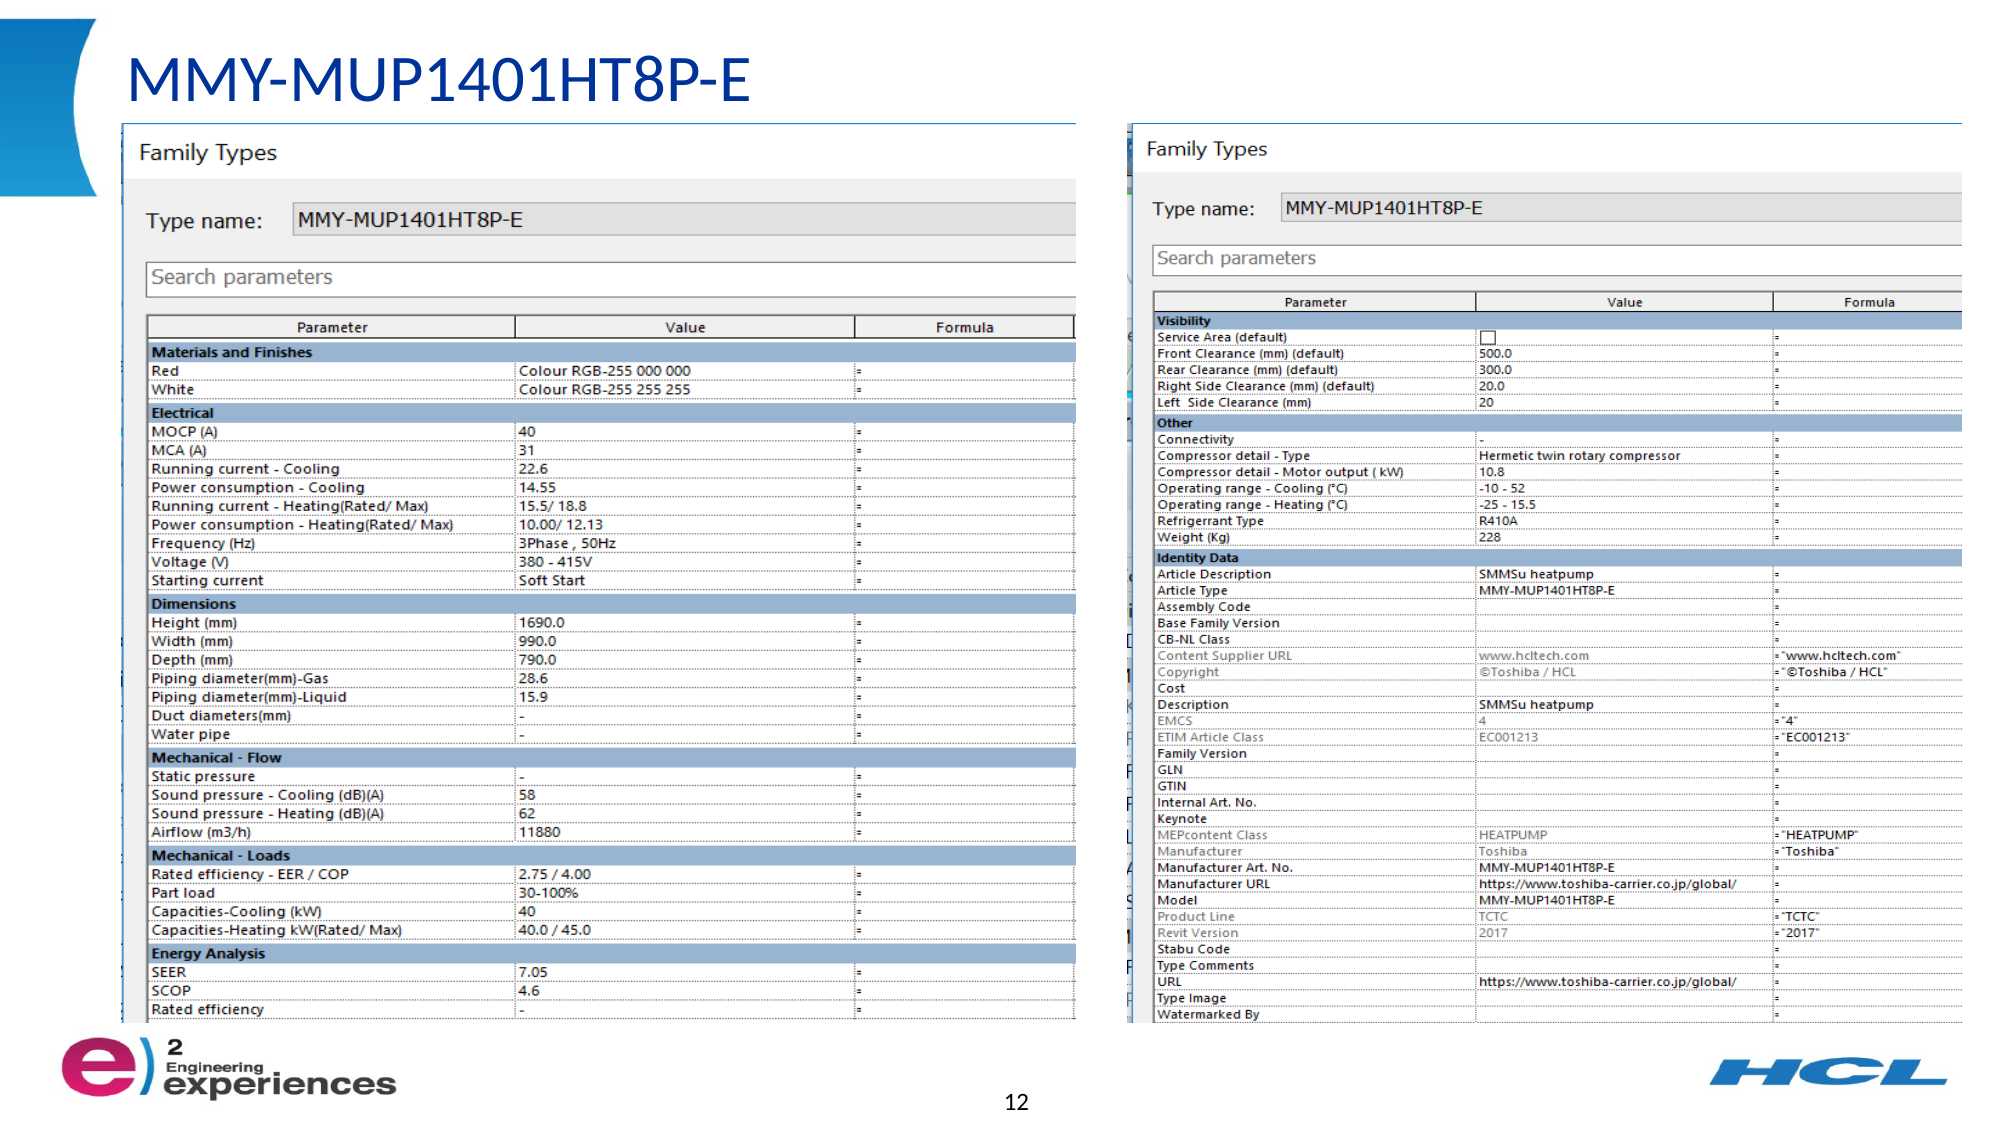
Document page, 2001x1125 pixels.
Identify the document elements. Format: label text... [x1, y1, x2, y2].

picture [0, 0, 2000, 1125]
text_box MMY-MUP1401HT8P-E [111, 27, 767, 122]
